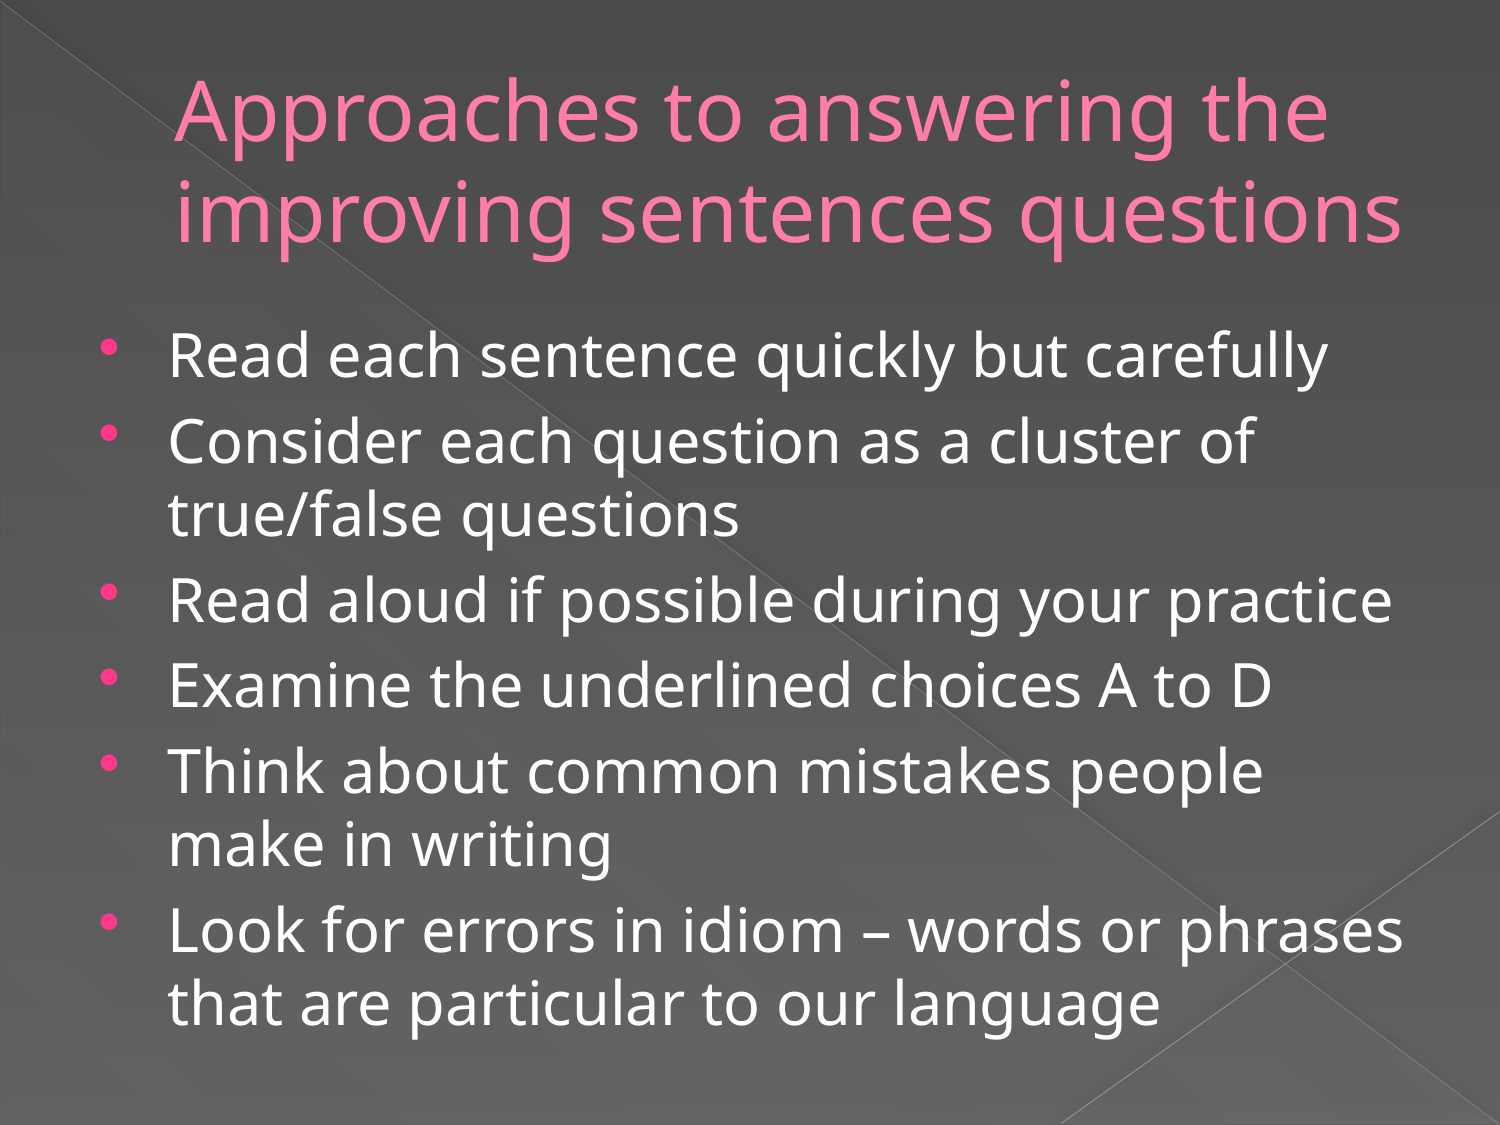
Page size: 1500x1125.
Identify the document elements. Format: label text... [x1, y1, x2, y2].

list Read each sentence quickly but carefully Consider each question as a cluster of true/false questions Read aloud if possible during your practice Examine the underlined choices A to D Think about common mistakes people make in writing Look for errors in idiom – words or phrases that are particular to our language [75, 308, 1425, 1059]
title Approaches to answering the improving sentences questions [75, 43, 1425, 274]
